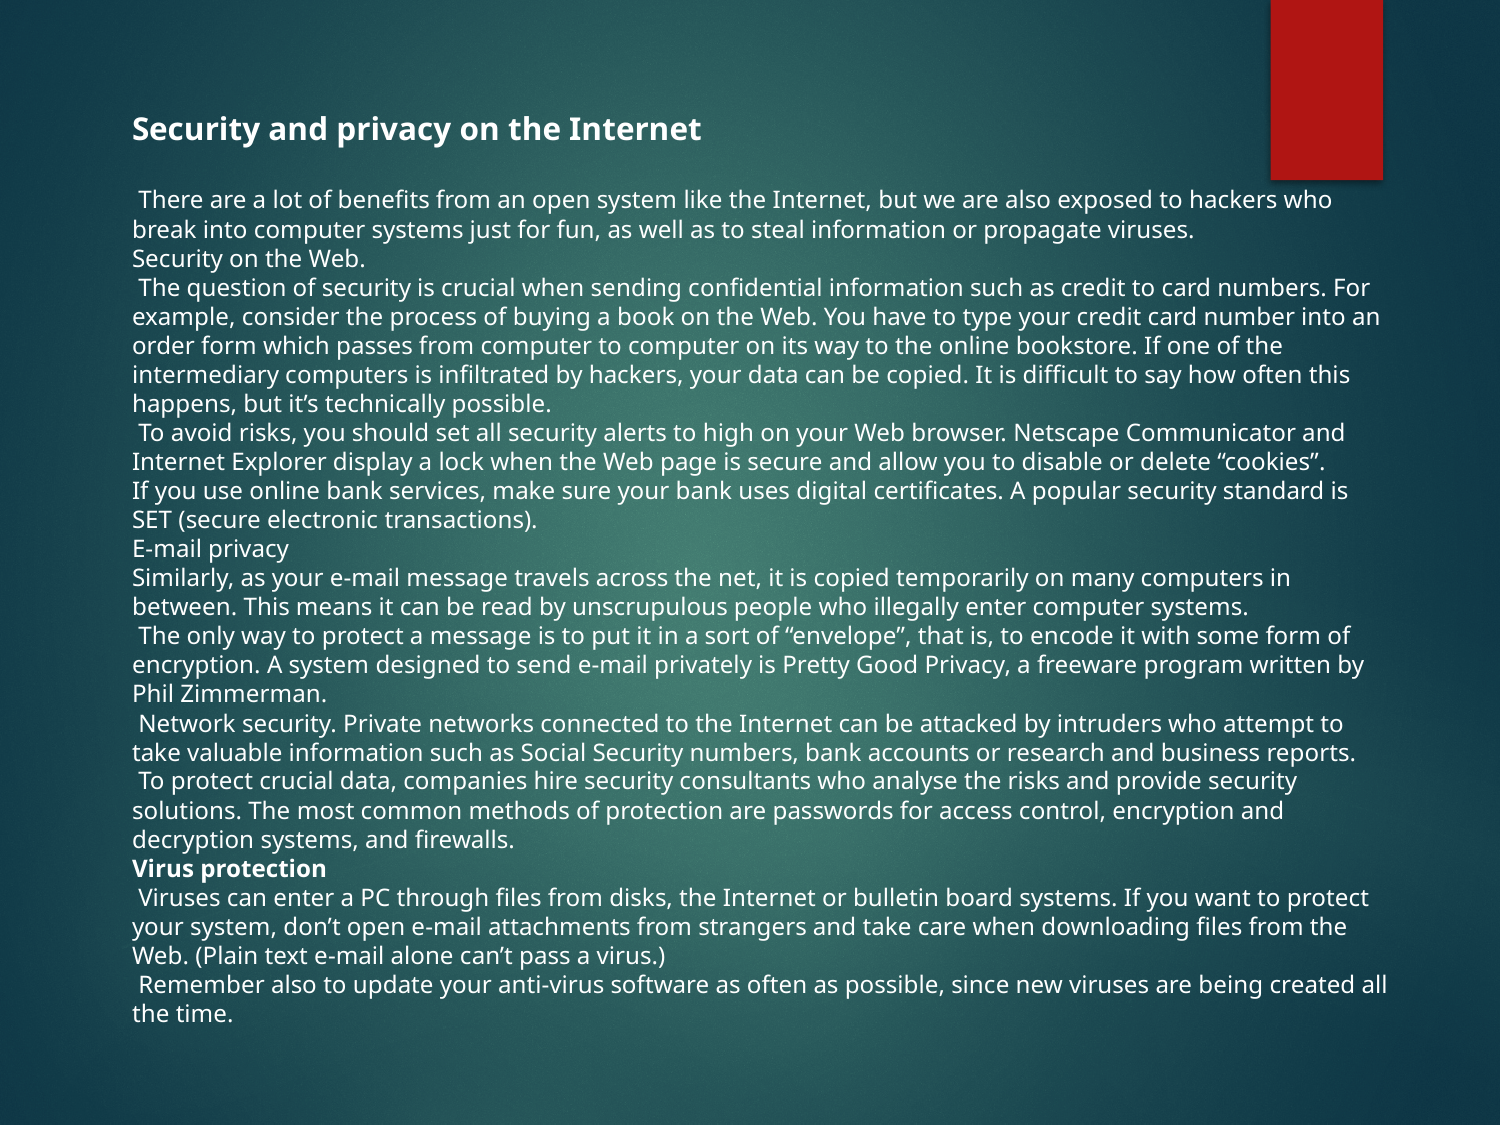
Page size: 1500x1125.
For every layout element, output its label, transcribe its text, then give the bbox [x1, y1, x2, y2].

list Security and privacy on the Internet There are a lot of benefits from an open system like the Internet, but we are also exposed to hackers who break into computer systems just for fun, as well as to steal information or propagate viruses. Security on the Web. The question of security is crucial when sending confidential information such as credit to card numbers. For example, consider the process of buying a book on the Web. You have to type your credit card number into an order form which passes from computer to computer on its way to the online bookstore. If one of the intermediary computers is infiltrated by hackers, your data can be copied. It is difficult to say how often this happens, but it’s technically possible. To avoid risks, you should set all security alerts to high on your Web browser. Netscape Communicator and Internet Explorer display a lock when the Web page is secure and allow you to disable or delete “cookies”. If you use online bank services, make sure your bank uses digital certificates. A popular security standard is SET (secure electronic transactions). E-mail privacy Similarly, as your e-mail message travels across the net, it is copied temporarily on many computers in between. This means it can be read by unscrupulous people who illegally enter computer systems. The only way to protect a message is to put it in a sort of “envelope”, that is, to encode it with some form of encryption. A system designed to send e-mail privately is Pretty Good Privacy, a freeware program written by Phil Zimmerman. Network security. Private networks connected to the Internet can be attacked by intruders who attempt to take valuable information such as Social Security numbers, bank accounts or research and business reports. To protect crucial data, companies hire security consultants who analyse the risks and provide security solutions. The most common methods of protection are passwords for access control, encryption and decryption systems, and firewalls. Virus protection Viruses can enter a PC through files from disks, the Internet or bulletin board systems. If you want to protect your system, don’t open e-mail attachments from strangers and take care when downloading files from the Web. (Plain text e-mail alone can’t pass a virus.) Remember also to update your anti-virus software as often as possible, since new viruses are being created all the time. [64, 101, 1408, 1075]
